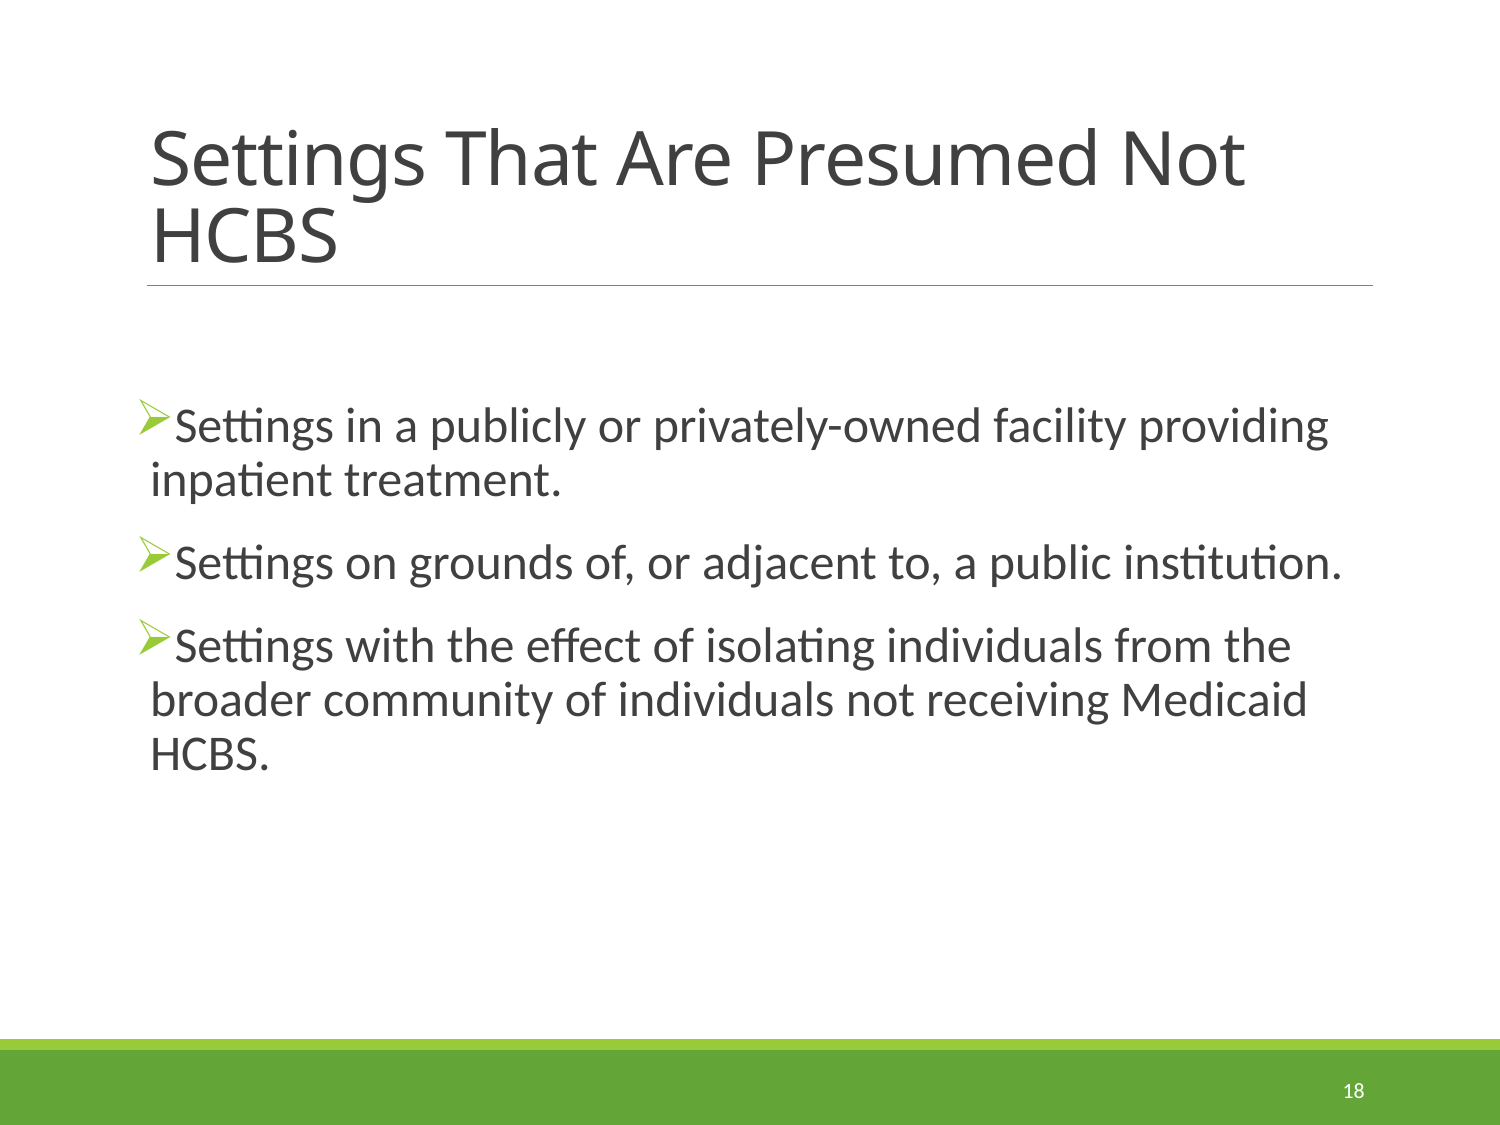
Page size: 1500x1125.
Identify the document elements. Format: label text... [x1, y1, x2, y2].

title Settings That Are Presumed Not HCBS [135, 47, 1373, 285]
list Settings in a publicly or privately-owned facility providing inpatient treatment. Settings on grounds of, or adjacent to, a public institution. Settings with the effect of isolating individuals from the broader community of individuals not receiving Medicaid HCBS. [135, 302, 1373, 963]
slide_number 18 [1218, 1059, 1380, 1120]
